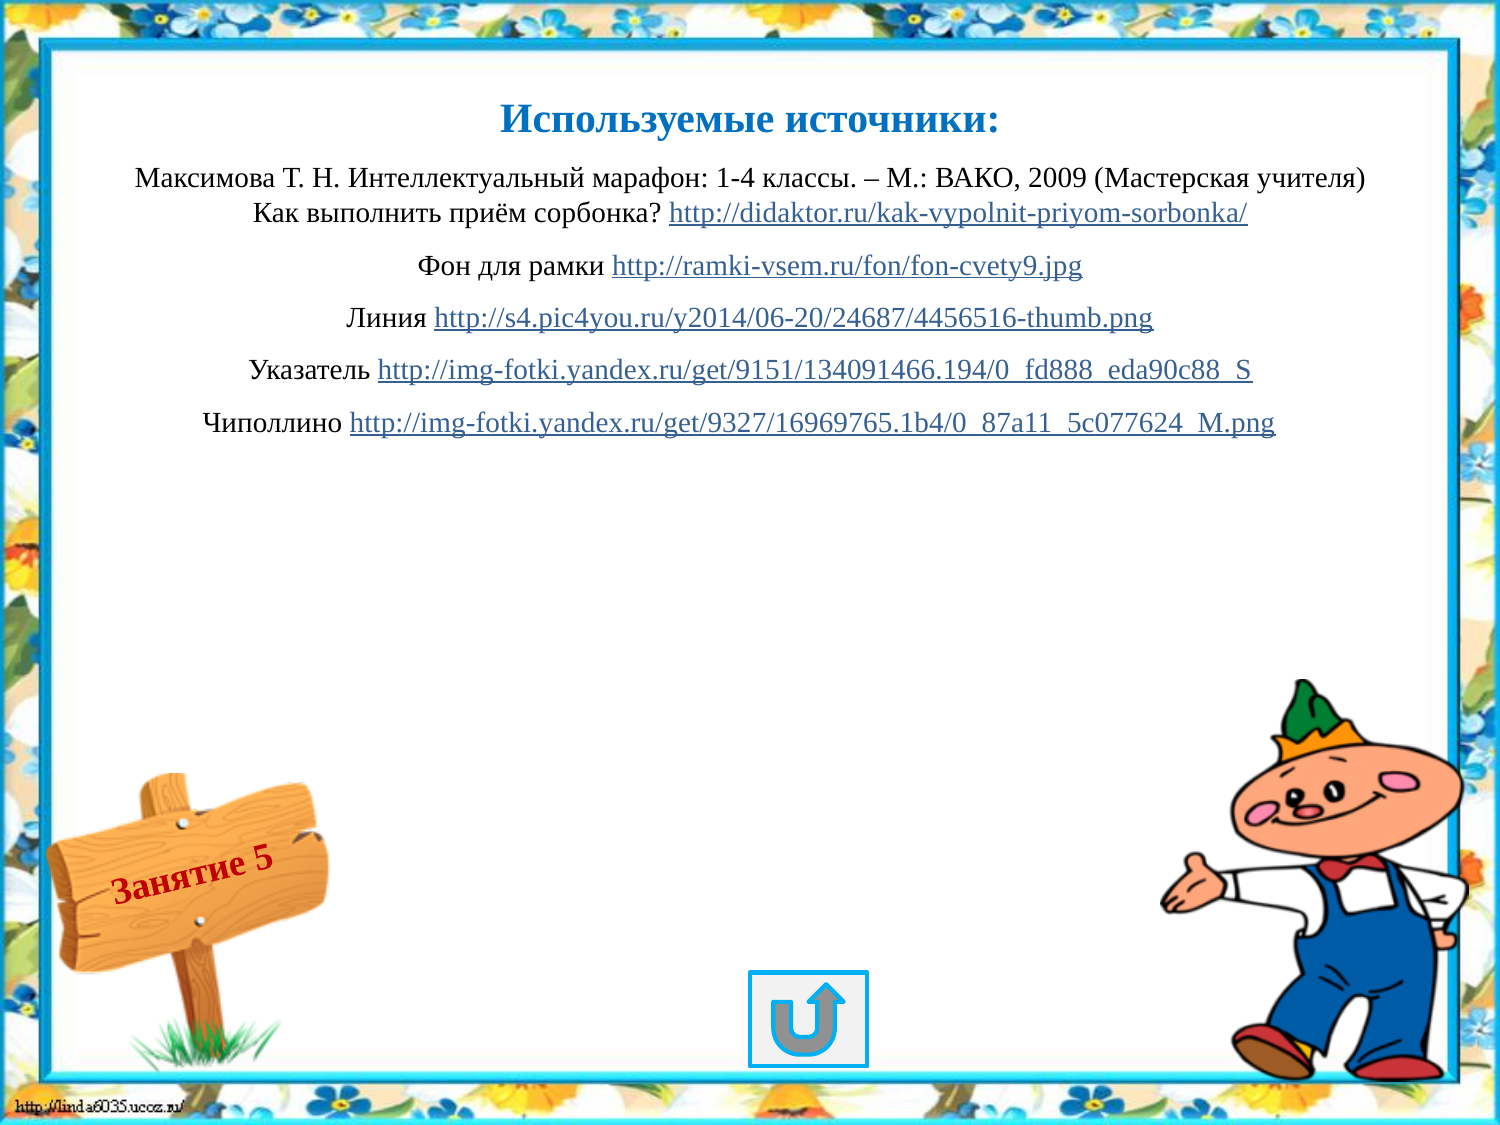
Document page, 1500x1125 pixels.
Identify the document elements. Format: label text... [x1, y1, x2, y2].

text_box [748, 970, 869, 1068]
text_box Используемые источники: Максимова Т. Н. Интеллектуальный марафон: 1-4 классы. – М.: ВАКО, 2009 (Мастерская учителя) Как выполнить приём сорбонка? http://didaktor.ru/kak-vypolnit-priyom-sorbonka/ Фон для рамки http://ramki-vsem.ru/fon/fon-cvety9.jpg Линия http://s4.pic4you.ru/y2014/06-20/24687/4456516-thumb.png Указатель http://img-fotki.yandex.ru/get/9151/134091466.194/0_fd888_eda90c88_S Чиполлино http://img-fotki.yandex.ru/get/9327/16969765.1b4/0_87a11_5c077624_M.png [46, 58, 1454, 498]
picture [0, 0, 1500, 1125]
